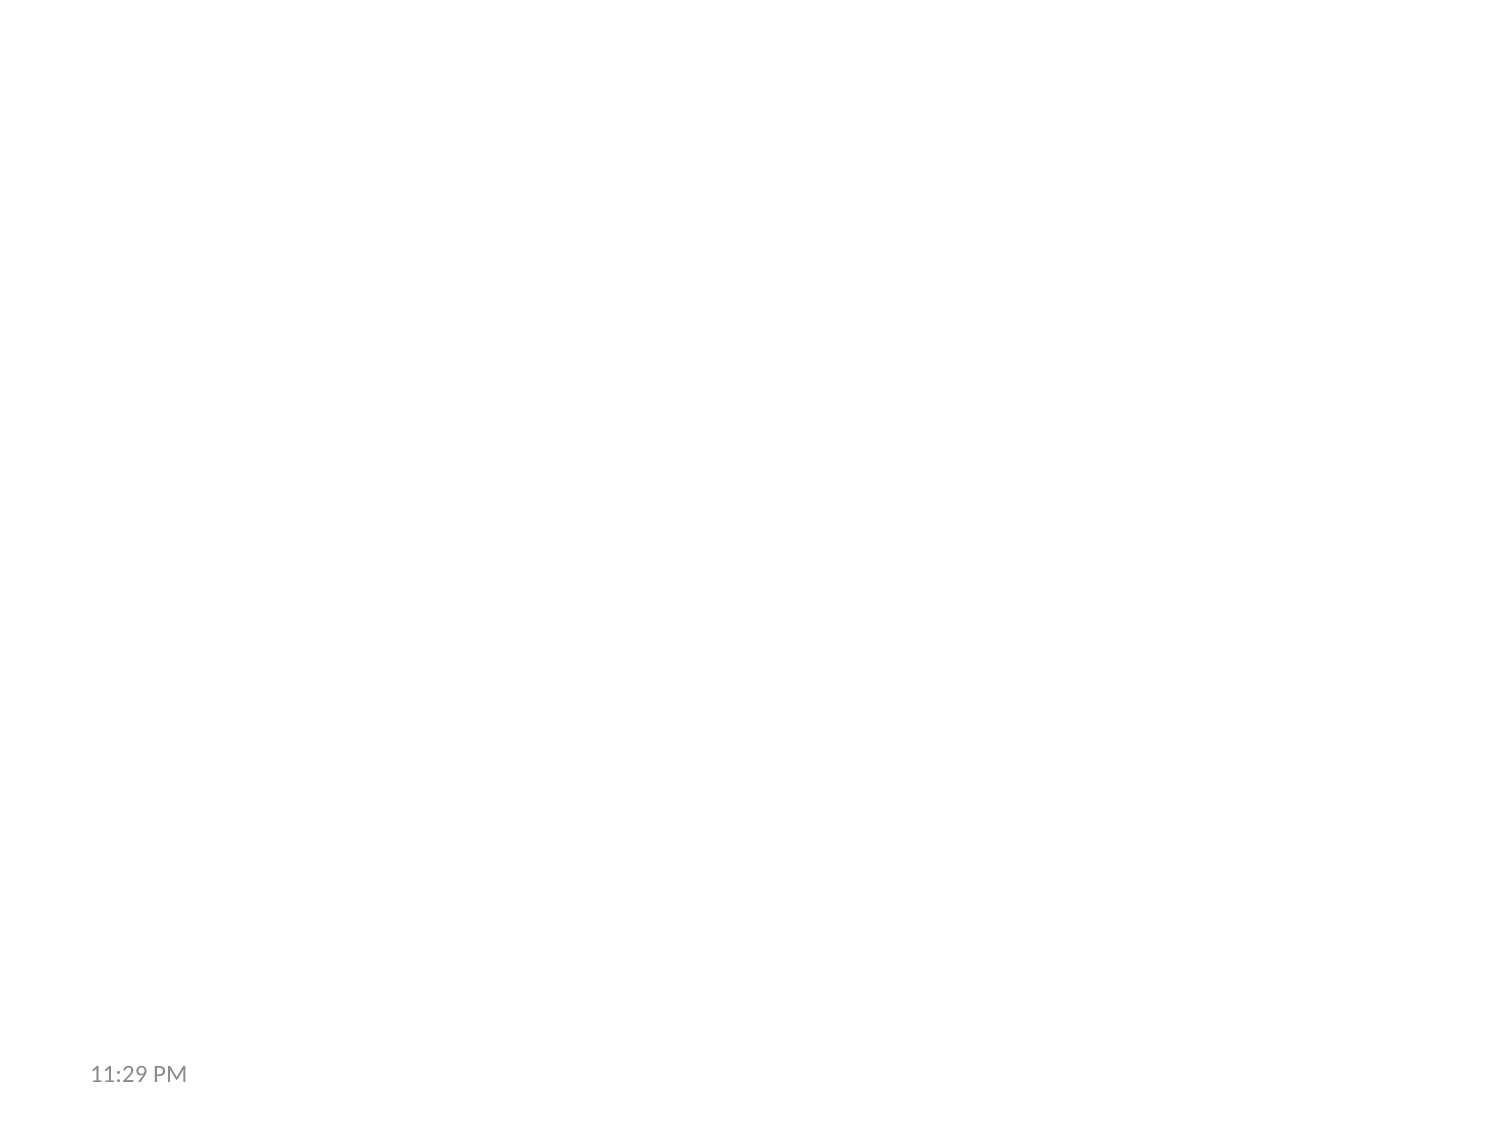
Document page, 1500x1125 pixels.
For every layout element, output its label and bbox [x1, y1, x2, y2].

slide_number [75, 1042, 425, 1103]
